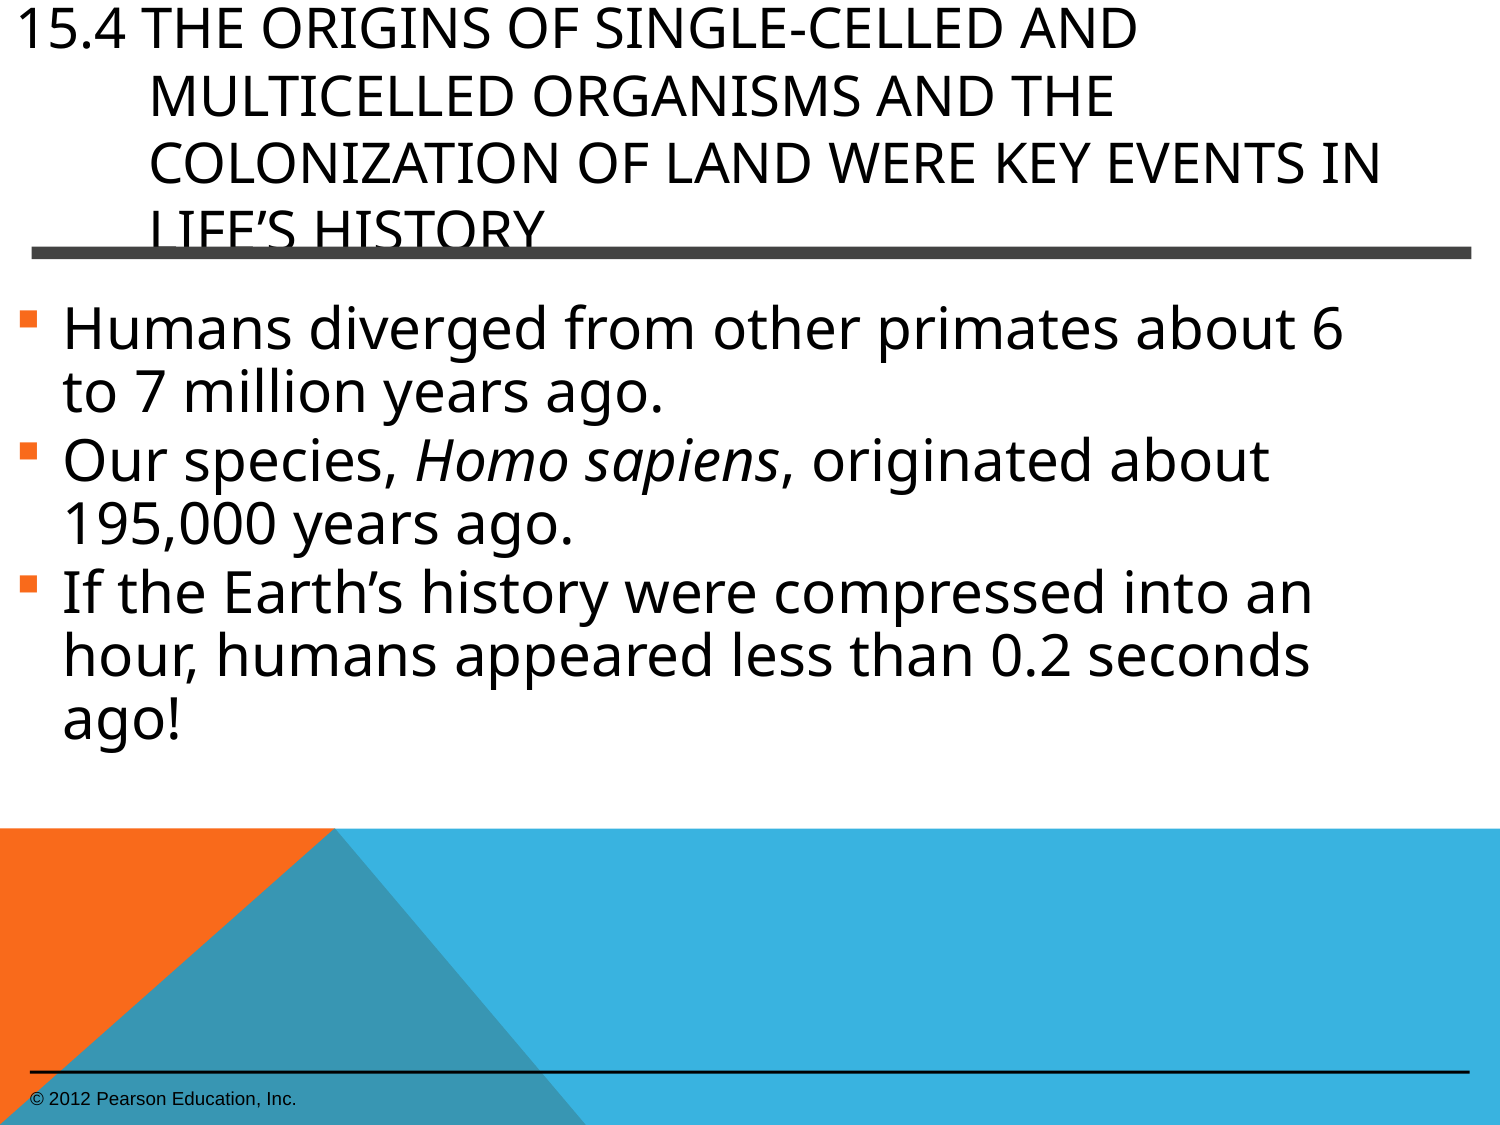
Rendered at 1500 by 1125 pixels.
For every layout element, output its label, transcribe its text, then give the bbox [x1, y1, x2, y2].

text_box © 2012 Pearson Education, Inc. [29, 1086, 1470, 1110]
title 15.4 The origins of single-celled and multicelled organisms and the colonization of land were key events in life’s history [0, 17, 1440, 238]
list Humans diverged from other primates about 6 to 7 million years ago. Our species, Homo sapiens, originated about 195,000 years ago. If the Earth’s history were compressed into an hour, humans appeared less than 0.2 seconds ago! [0, 291, 1400, 1020]
